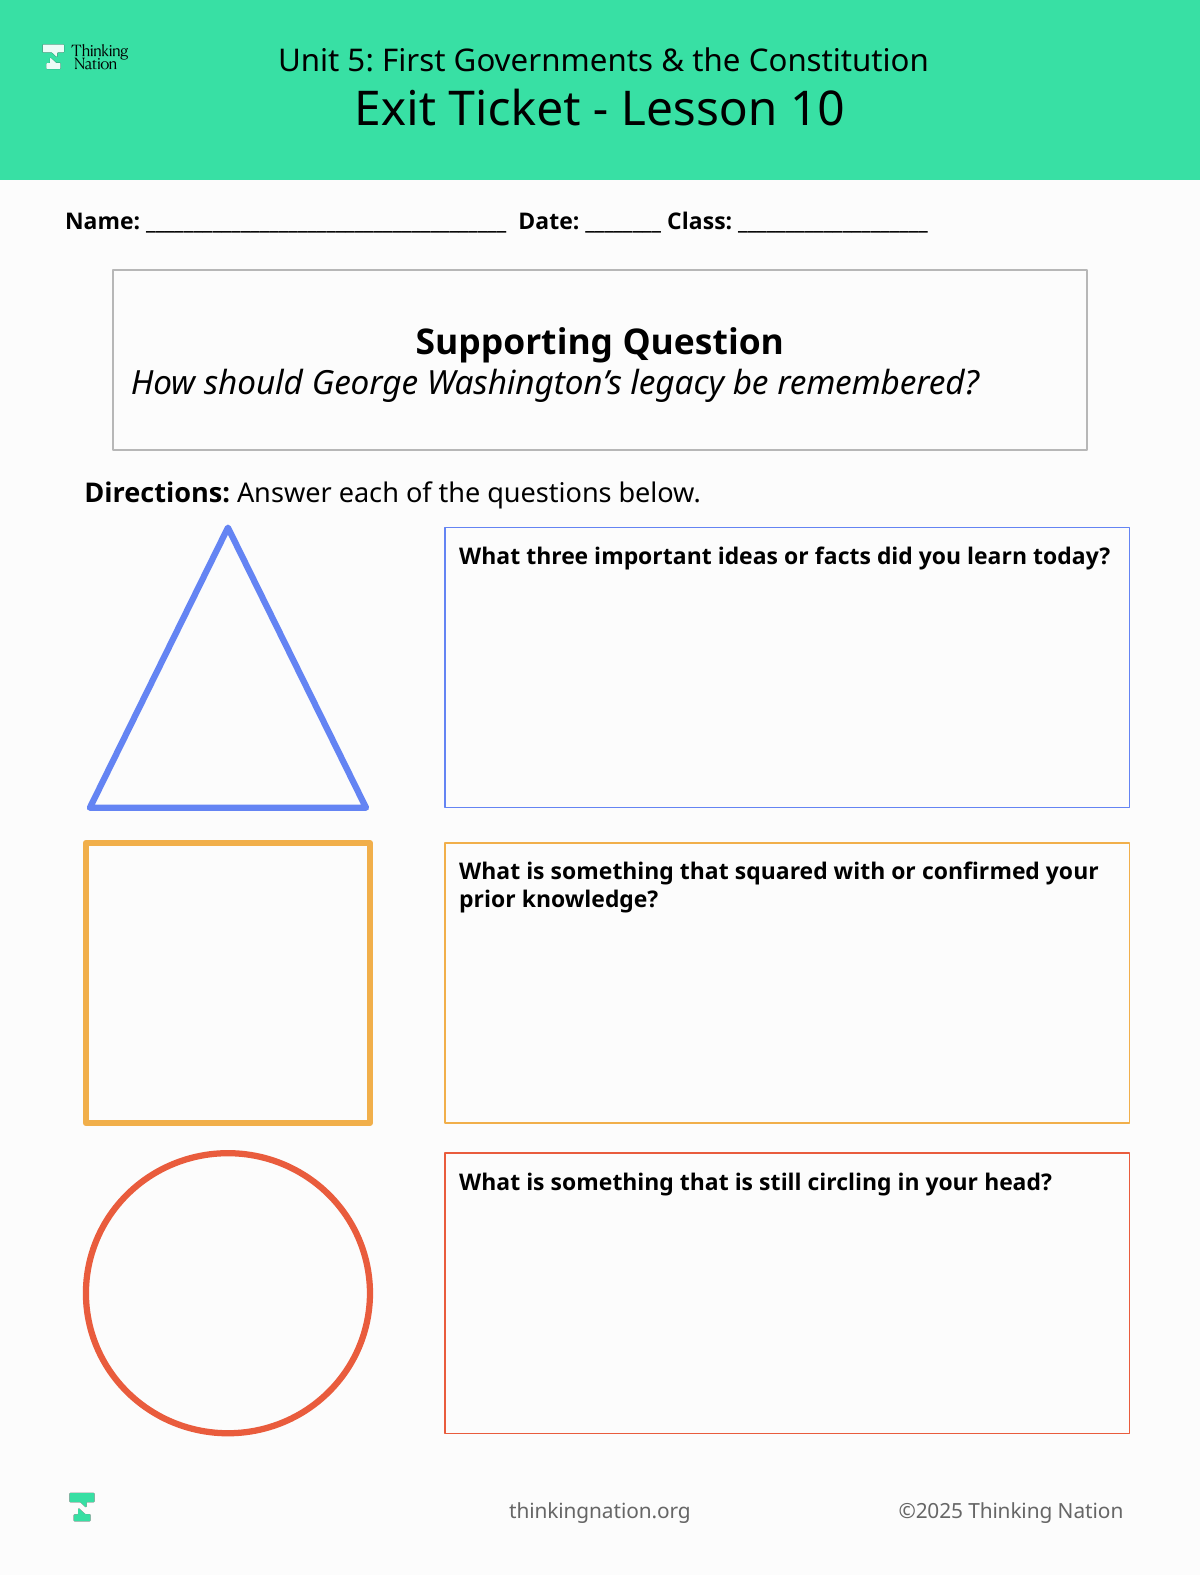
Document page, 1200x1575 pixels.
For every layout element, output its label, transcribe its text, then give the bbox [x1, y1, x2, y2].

text_box [89, 527, 367, 808]
text_box What is something that is still circling in your head? [444, 1153, 1130, 1434]
text_box Directions: Answer each of the questions below. [70, 461, 1130, 522]
text_box [85, 843, 370, 1124]
text_box thinkingnation.org [457, 1483, 742, 1532]
text_box What is something that squared with or confirmed your prior knowledge? [444, 843, 1130, 1124]
text_box What three important ideas or facts did you learn today? [444, 527, 1130, 808]
picture [33, 35, 131, 77]
text_box [85, 1153, 370, 1434]
picture [61, 1486, 103, 1528]
text_box Name: ______________________________________ Date: ________ Class: ____________________ [50, 192, 1149, 250]
text_box ©2025 Thinking Nation [854, 1483, 1139, 1532]
text_box Unit 5: First Governments & the Constitution Exit Ticket - Lesson 10 [0, 0, 1200, 180]
text_box Supporting Question How should George Washington’s legacy be remembered? [112, 270, 1088, 450]
